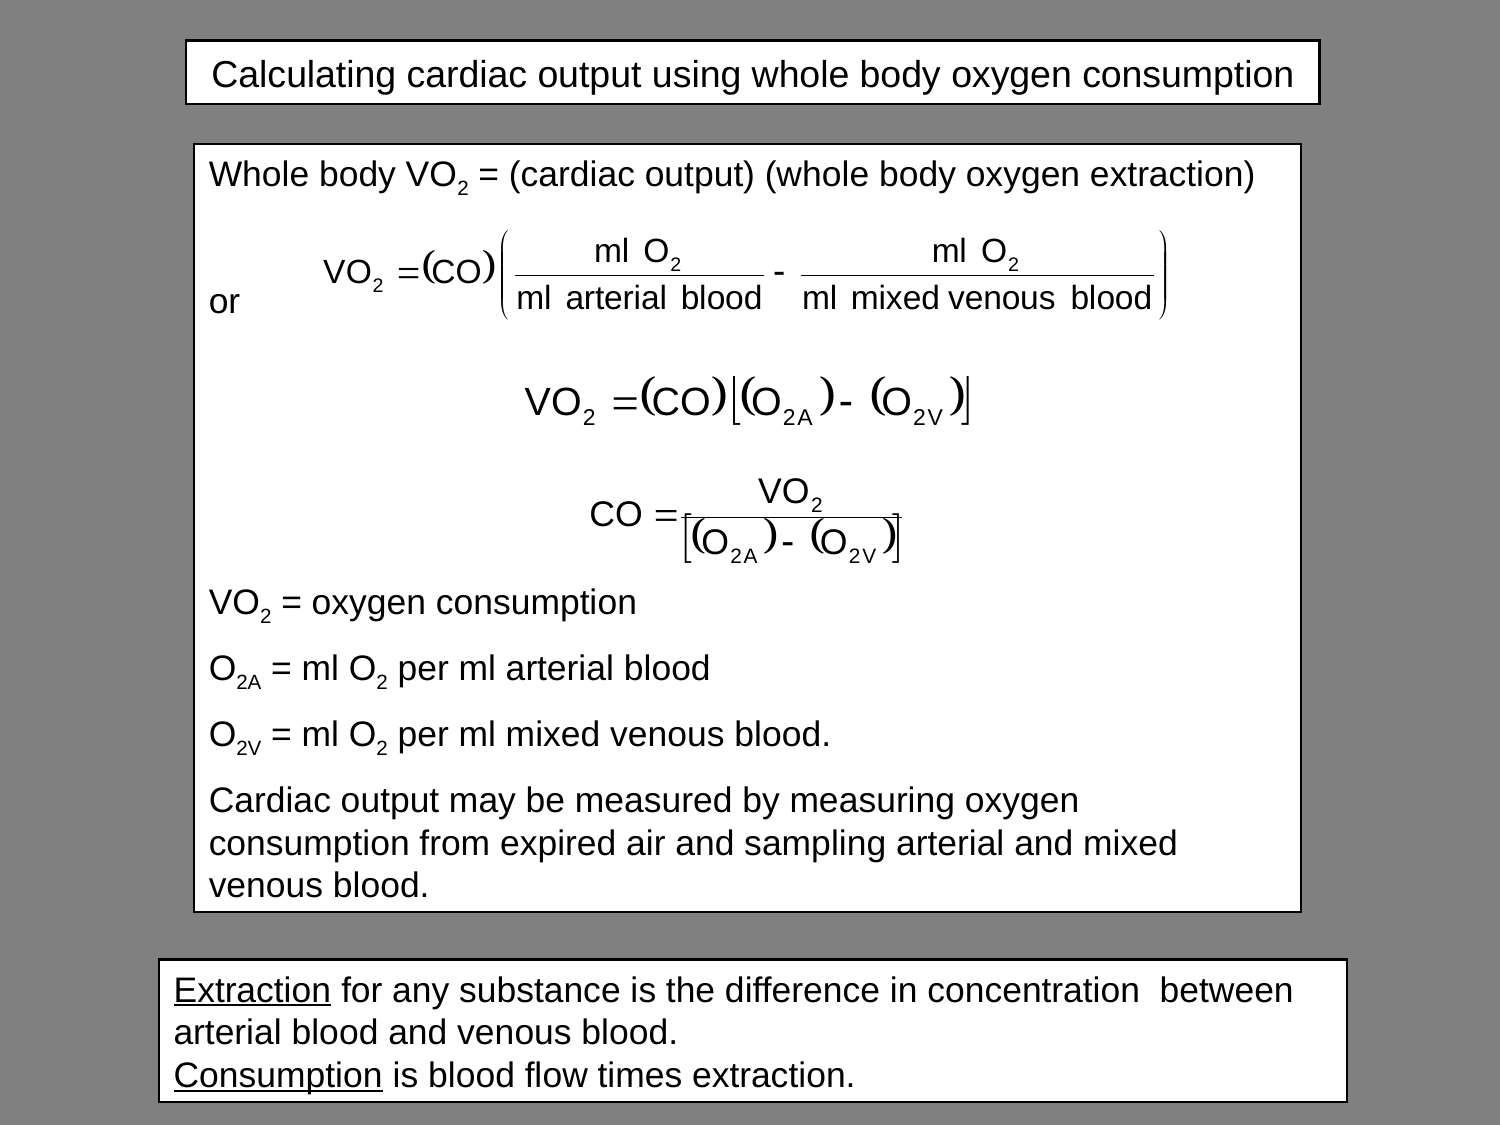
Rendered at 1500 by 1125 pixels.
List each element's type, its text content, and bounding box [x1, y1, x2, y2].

text_box Whole body VO2 = (cardiac output) (whole body oxygen extraction) or VO2 = oxygen consumption O2A = ml O2 per ml arterial blood O2V = ml O2 per ml mixed venous blood. Cardiac output may be measured by measuring oxygen consumption from expired air and sampling arterial and mixed venous blood. [193, 143, 1301, 912]
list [317, 224, 1178, 326]
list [584, 469, 911, 572]
text_box Extraction for any substance is the difference in concentration between arterial blood and venous blood. Consumption is blood flow times extraction. [158, 959, 1347, 1102]
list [517, 375, 977, 432]
title Calculating cardiac output using whole body oxygen consumption [185, 39, 1321, 105]
